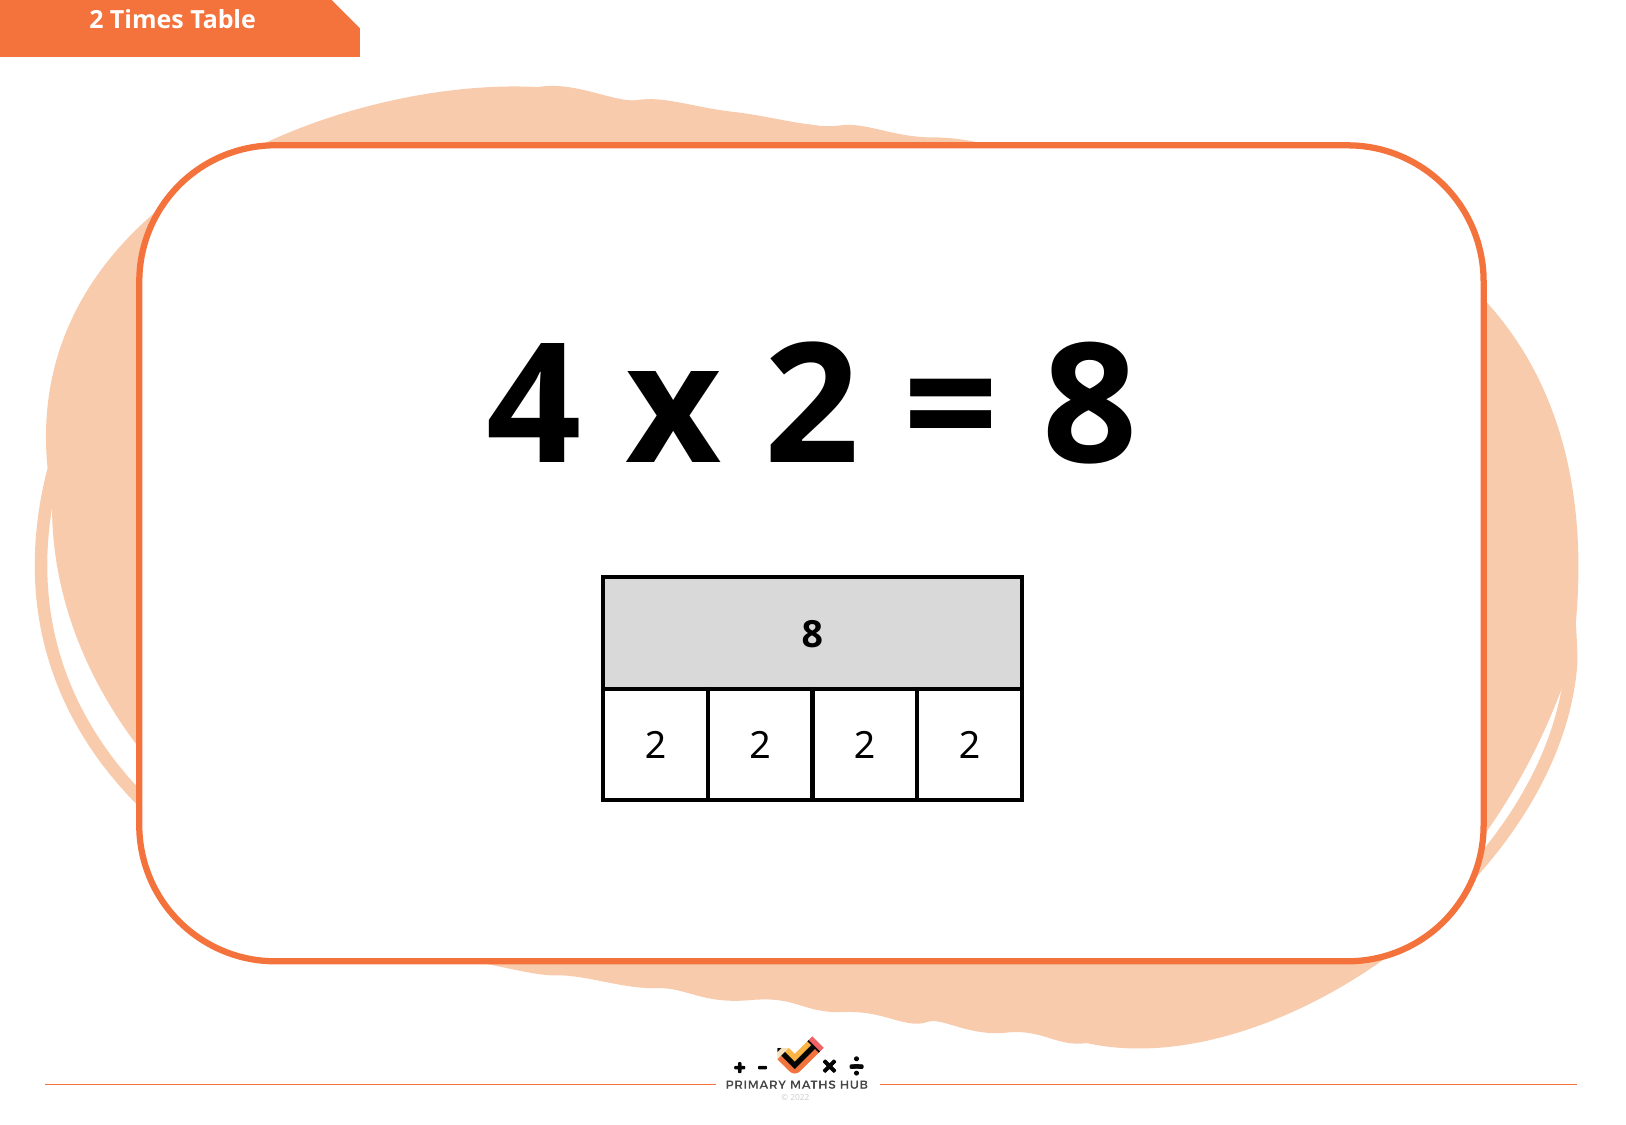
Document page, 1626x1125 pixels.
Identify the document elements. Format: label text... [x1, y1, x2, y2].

text_box 4 x 2 = 8 [140, 288, 1485, 503]
table_cell 2 [919, 691, 1020, 798]
text_box © 2022 [720, 1084, 870, 1110]
text_box [1479, 300, 1579, 867]
table_cell 2 [815, 691, 915, 798]
picture [722, 1034, 872, 1094]
table_cell 2 [605, 691, 706, 798]
text_box [39, 214, 155, 799]
table_header 8 [605, 579, 1020, 687]
table_cell 2 [710, 691, 810, 798]
text_box 2 Times Table [0, 0, 361, 58]
text_box [496, 960, 1374, 1044]
text_box [273, 91, 956, 144]
text_box [138, 144, 1485, 963]
